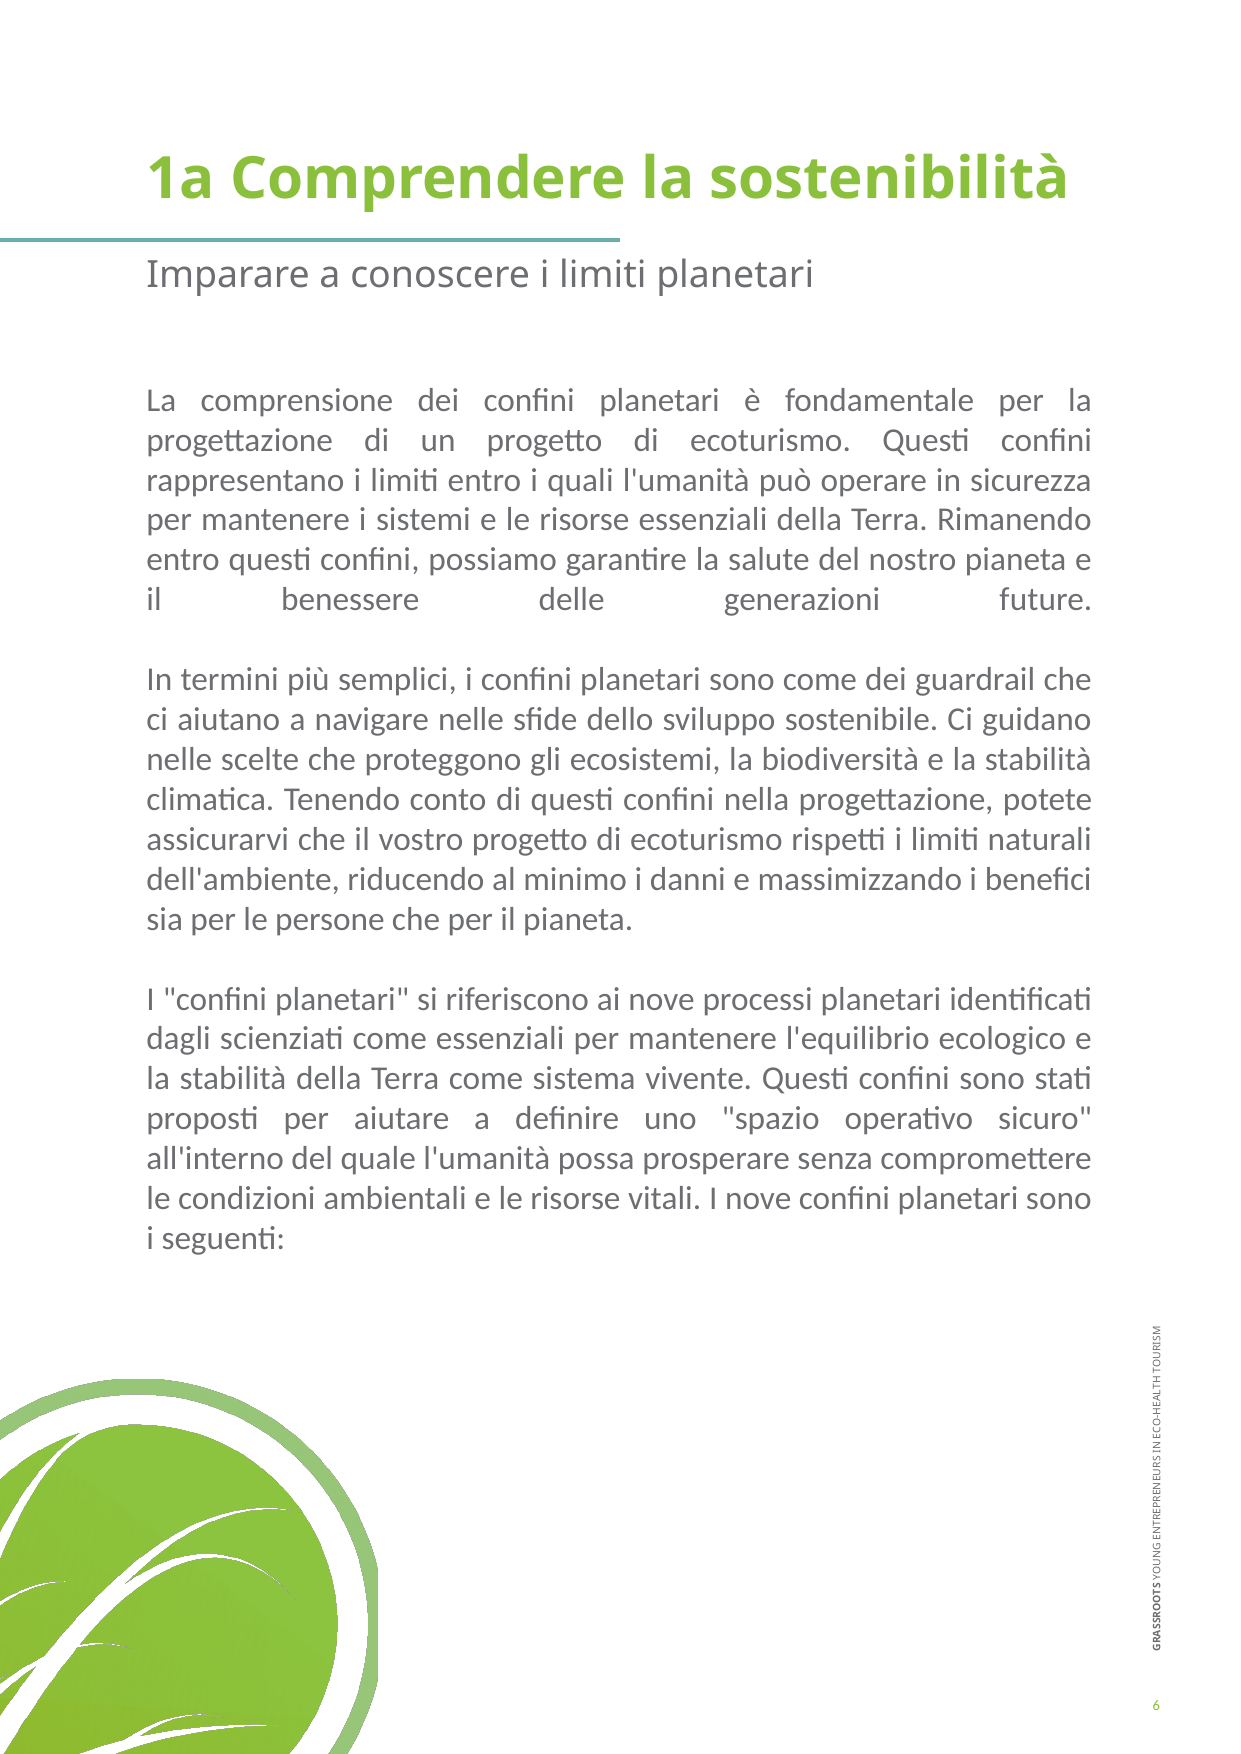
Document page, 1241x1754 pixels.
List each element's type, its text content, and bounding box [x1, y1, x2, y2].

slide_number 6 [1125, 1666, 1187, 1743]
list Imparare a conoscere i limiti planetari [131, 242, 1109, 371]
picture [0, 1379, 378, 1754]
list La comprensione dei confini planetari è fondamentale per la progettazione di un progetto di ecoturismo. Questi confini rappresentano i limiti entro i quali l'umanità può operare in sicurezza per mantenere i sistemi e le risorse essenziali della Terra. Rimanendo entro questi confini, possiamo garantire la salute del nostro pianeta e il benessere delle generazioni future. In termini più semplici, i confini planetari sono come dei guardrail che ci aiutano a navigare nelle sfide dello sviluppo sostenibile. Ci guidano nelle scelte che proteggono gli ecosistemi, la biodiversità e la stabilità climatica. Tenendo conto di questi confini nella progettazione, potete assicurarvi che il vostro progetto di ecoturismo rispetti i limiti naturali dell'ambiente, riducendo al minimo i danni e massimizzando i benefici sia per le persone che per il pianeta. I "confini planetari" si riferiscono ai nove processi planetari identificati dagli scienziati come essenziali per mantenere l'equilibrio ecologico e la stabilità della Terra come sistema vivente. Questi confini sono stati proposti per aiutare a definire uno "spazio operativo sicuro" all'interno del quale l'umanità possa prosperare senza compromettere le condizioni ambientali e le risorse vitali. I nove confini planetari sono i seguenti: [131, 371, 1109, 1585]
list 1a Comprendere la sostenibilità [131, 132, 1109, 242]
